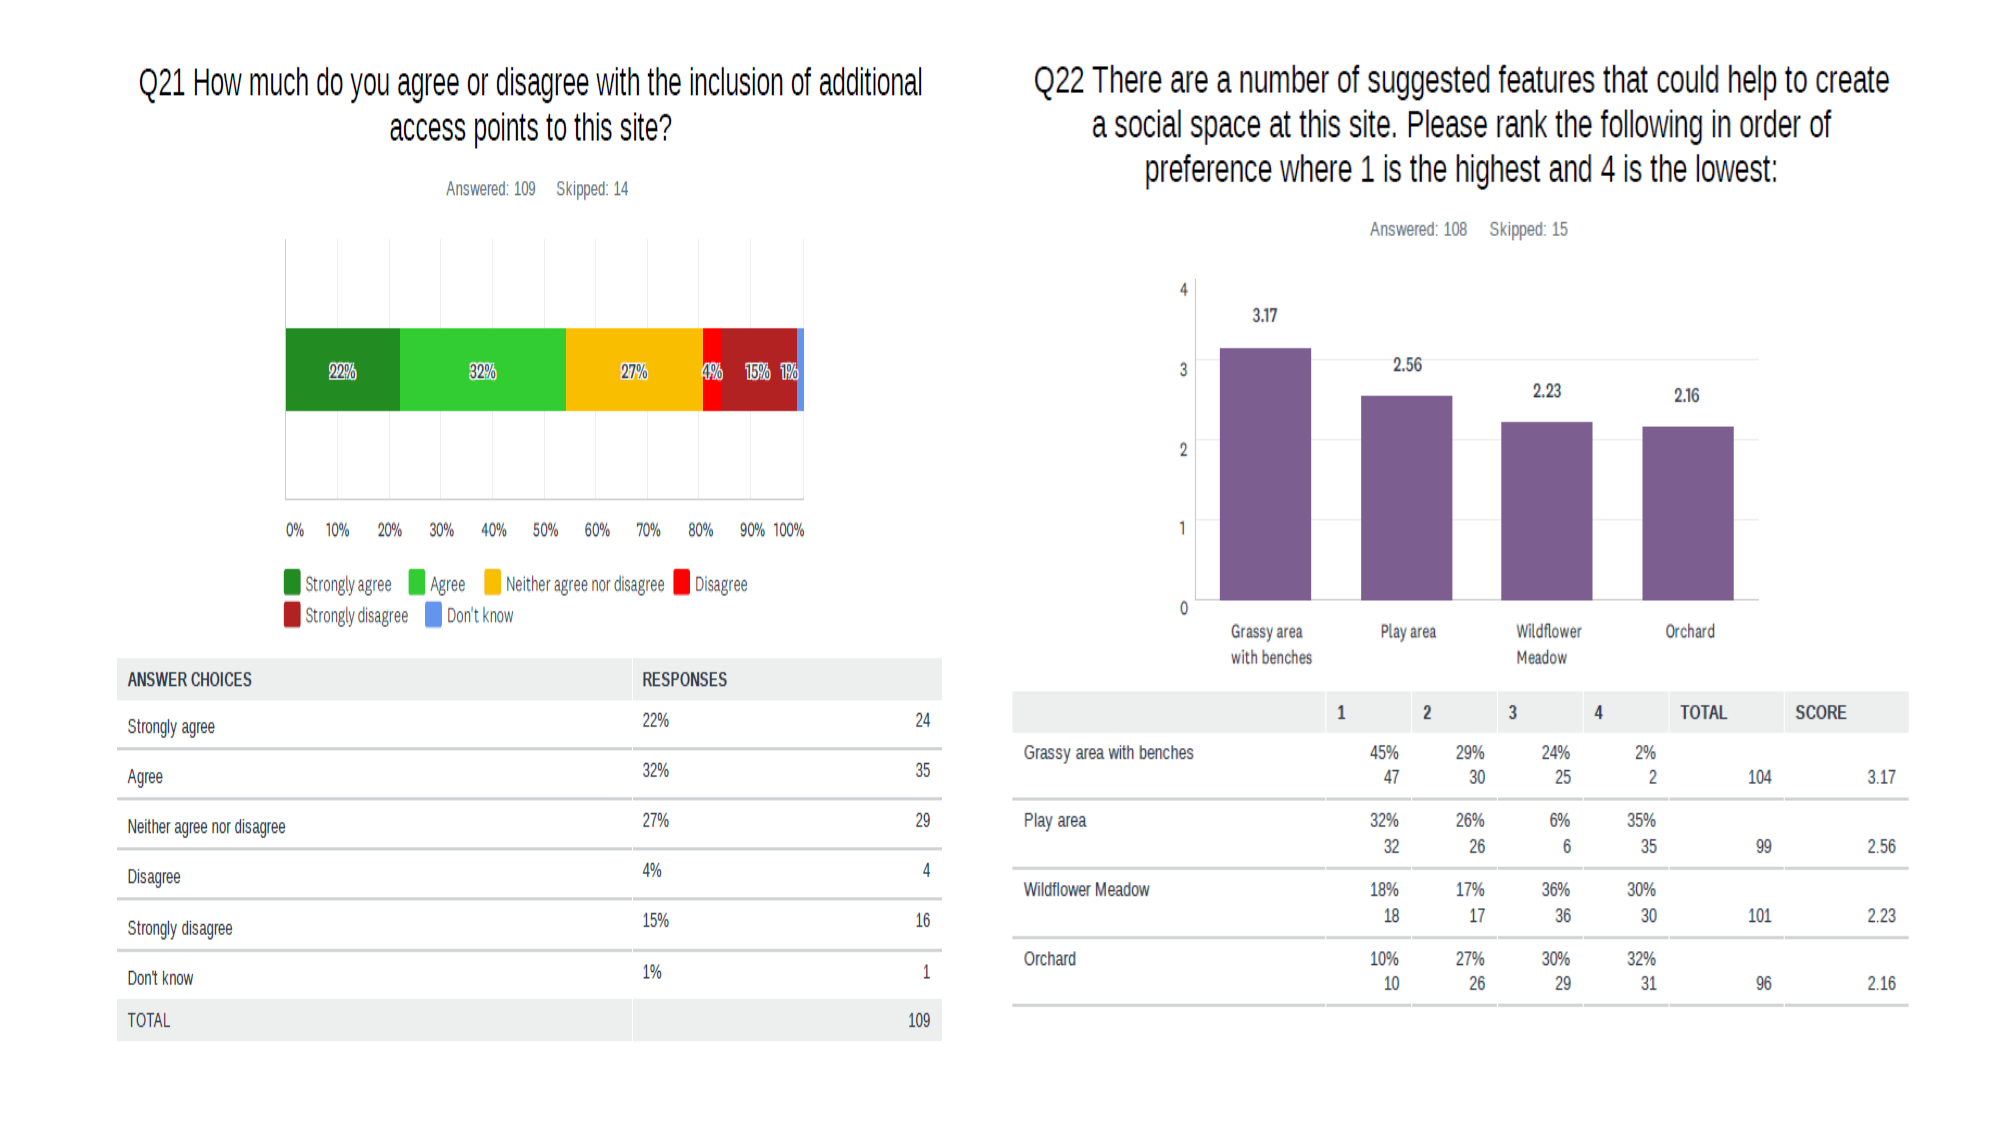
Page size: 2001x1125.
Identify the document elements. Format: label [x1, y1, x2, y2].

picture [107, 58, 952, 1057]
picture [1007, 39, 1925, 1041]
